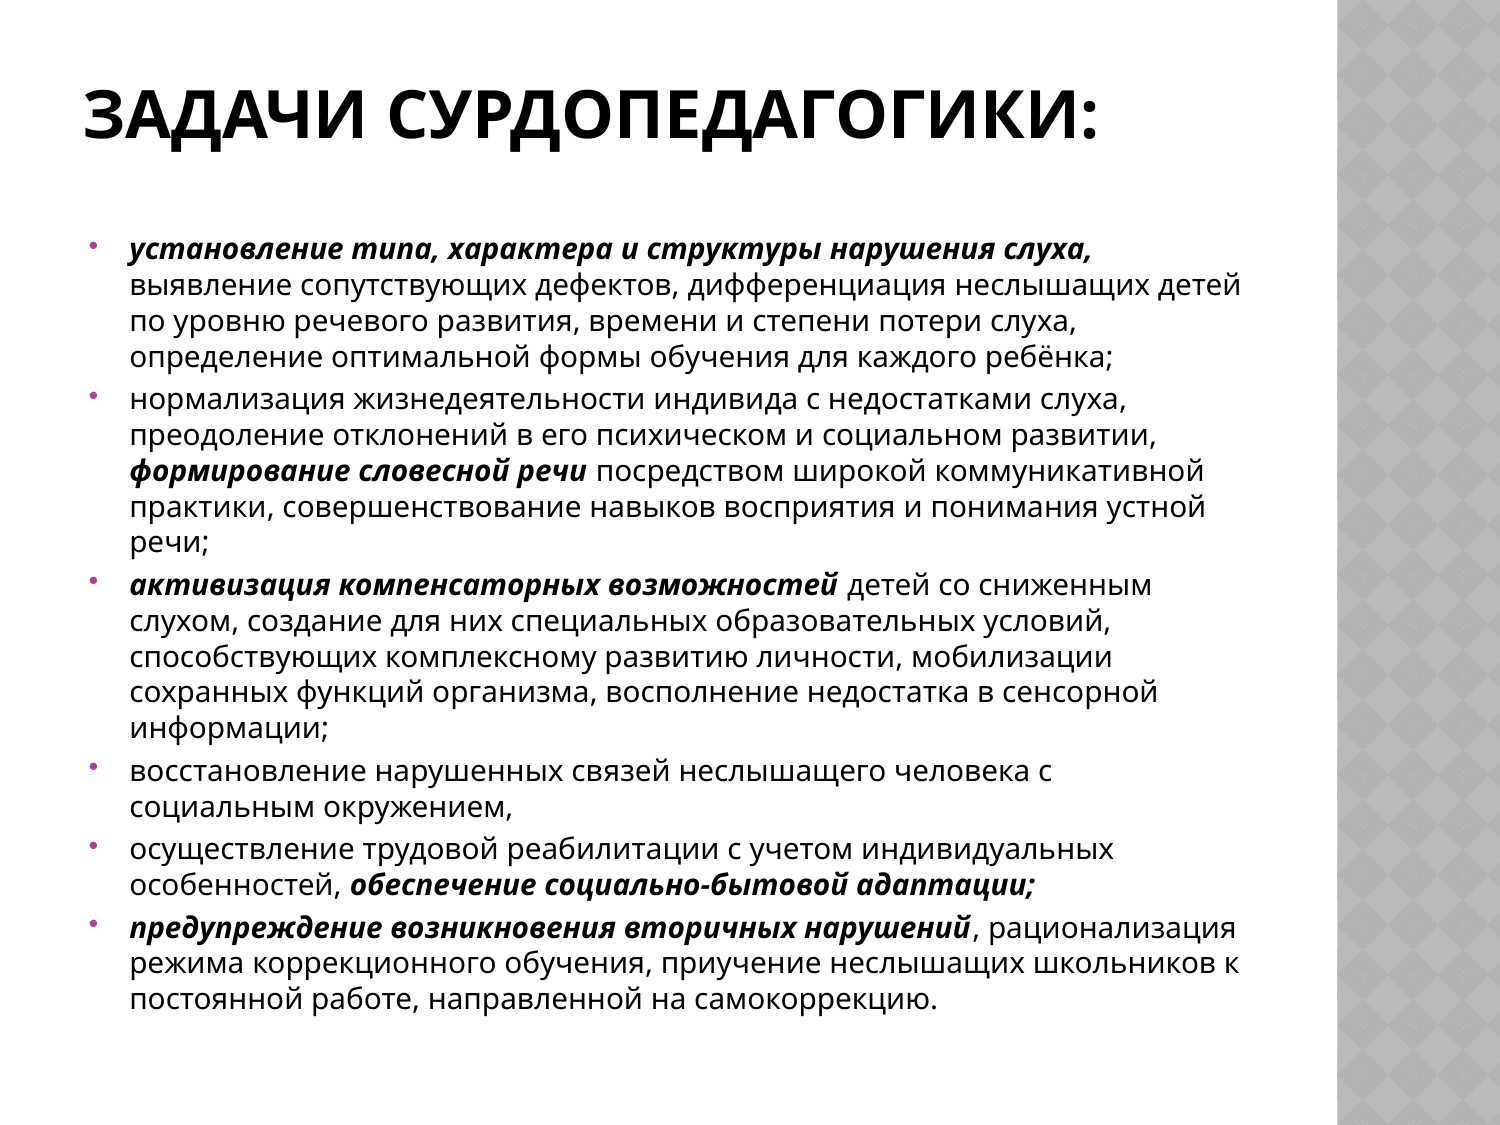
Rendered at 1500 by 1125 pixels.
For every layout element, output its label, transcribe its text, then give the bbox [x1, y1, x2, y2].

title Задачи сурдопедагогики: [75, 52, 1263, 153]
list установление типа, характера и структуры нарушения слуха, выявление сопутствующих дефектов, дифференциация неслышащих детей по уровню речевого развития, времени и степени потери слуха, определение оптимальной формы обучения для каждого ребёнка; нормализация жизнедеятельности индивида с недостатками слуха, преодоление отклонений в его психическом и социальном развитии, формирование словесной речи посредством широкой коммуникативной практики, совершенствование навыков восприятия и понимания устной речи; активизация компенсаторных возможностей детей со сниженным слухом, создание для них специальных образовательных условий, способствующих комплексному развитию личности, мобилизации сохранных функций организма, восполнение недостатка в сенсорной информации; восстановление нарушенных связей неслышащего человека с социальным окружением, осуществление трудовой реабилитации с учетом индивидуальных особенностей, обеспечение социально-бытовой адаптации; предупреждение возникновения вторичных нарушений, рационализация режима коррекционного обучения, приучение неслышащих школьников к постоянной работе, направленной на самокоррекцию. [75, 222, 1263, 1059]
